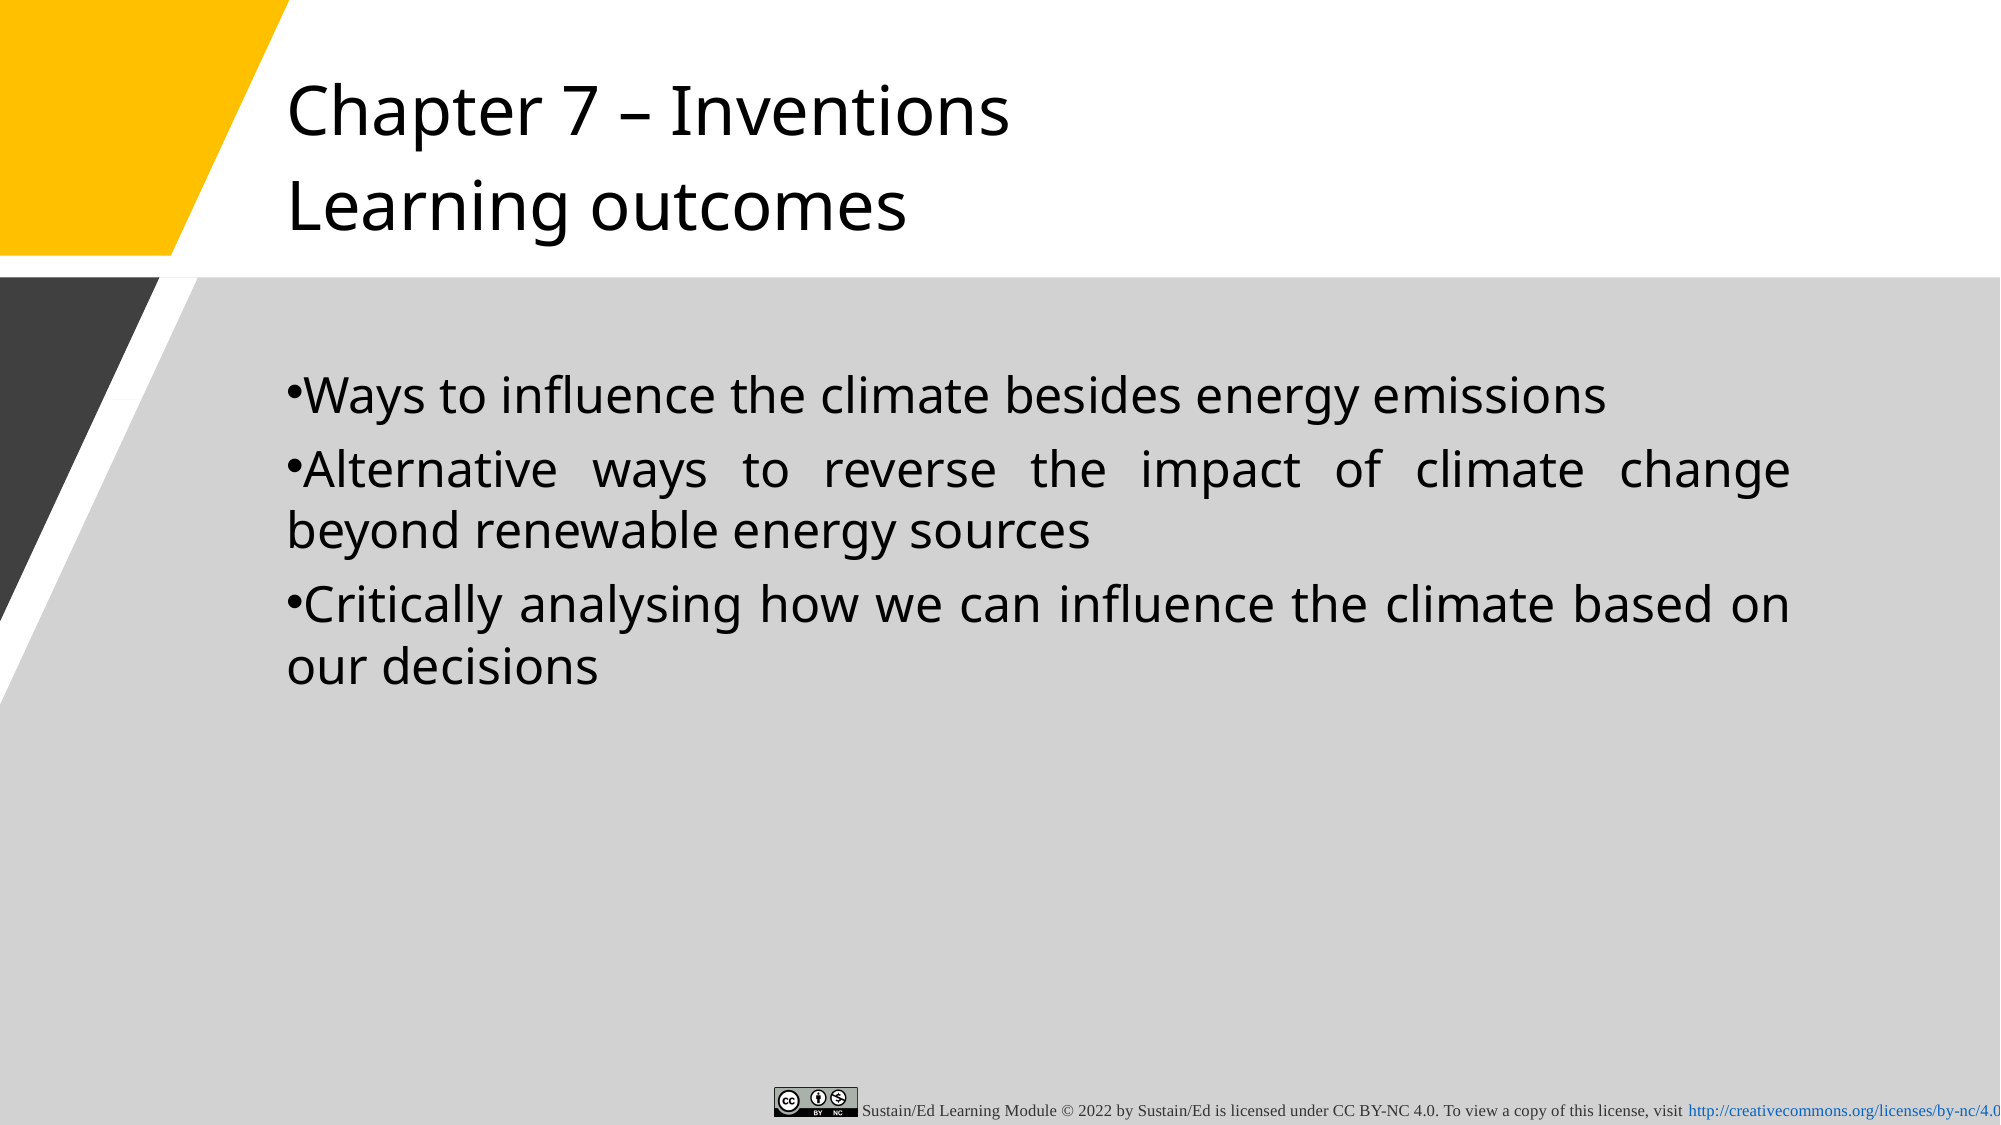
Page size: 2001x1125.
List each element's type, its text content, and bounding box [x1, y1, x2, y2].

text_box Ways to influence the climate besides energy emissions Alternative ways to reverse the impact of climate change beyond renewable energy sources Critically analysing how we can influence the climate based on our decisions [271, 356, 1808, 1020]
text_box [0, 276, 162, 622]
text_box [0, 276, 2000, 1125]
text_box [0, 0, 291, 257]
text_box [1398, 464, 1439, 1125]
picture [774, 1087, 858, 1117]
text_box Chapter 7 – Inventions Learning outcomes [271, 59, 1808, 255]
